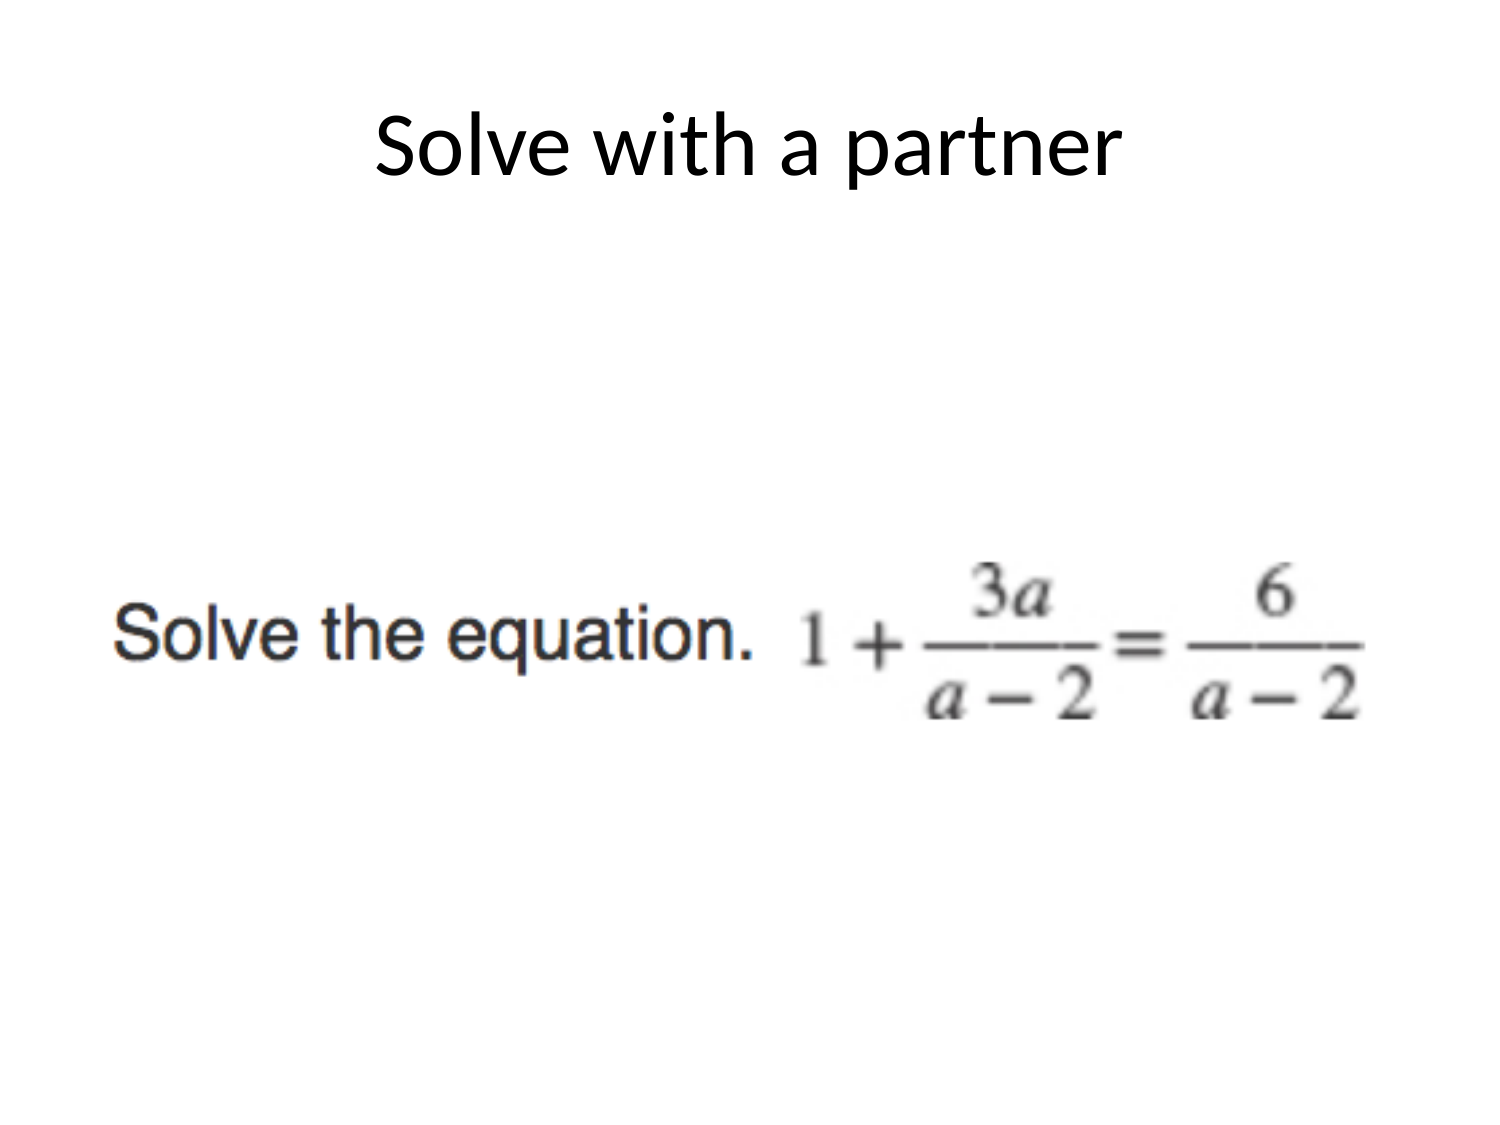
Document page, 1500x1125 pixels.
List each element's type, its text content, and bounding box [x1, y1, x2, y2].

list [74, 262, 1426, 1006]
title Solve with a partner [75, 45, 1425, 233]
